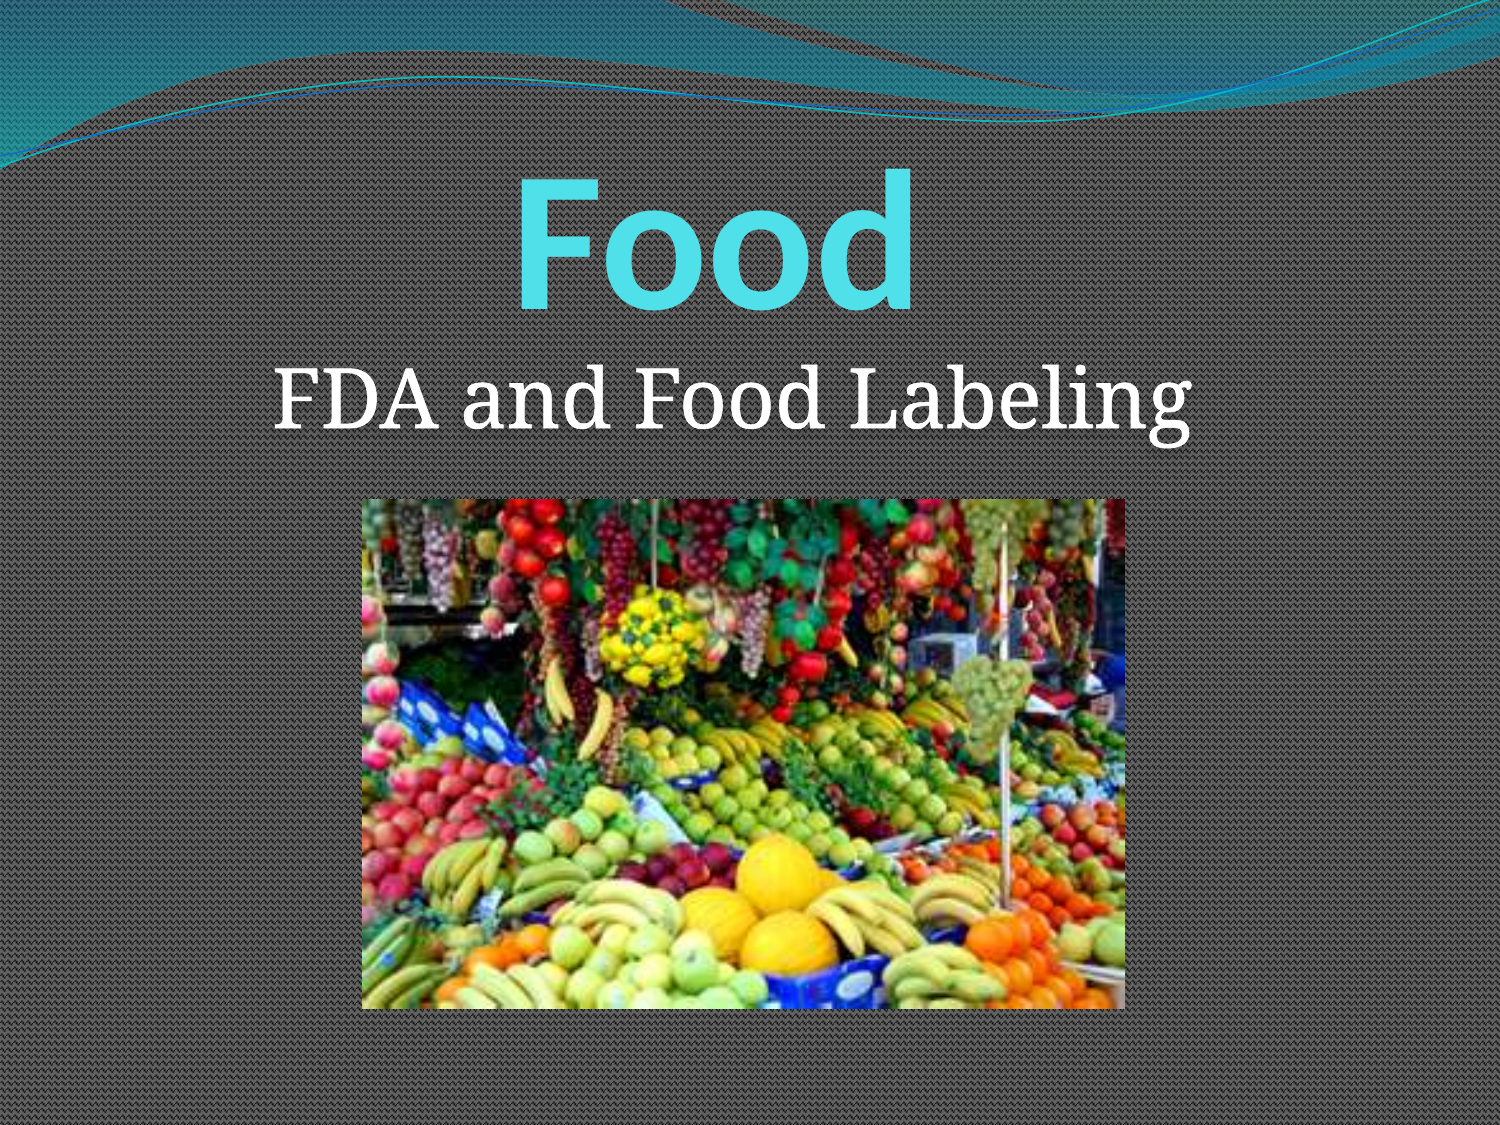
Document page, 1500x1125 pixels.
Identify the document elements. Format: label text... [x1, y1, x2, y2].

picture [362, 499, 1126, 1009]
title Food [462, 50, 926, 337]
subtitle FDA and Food Labeling [93, 337, 1382, 463]
